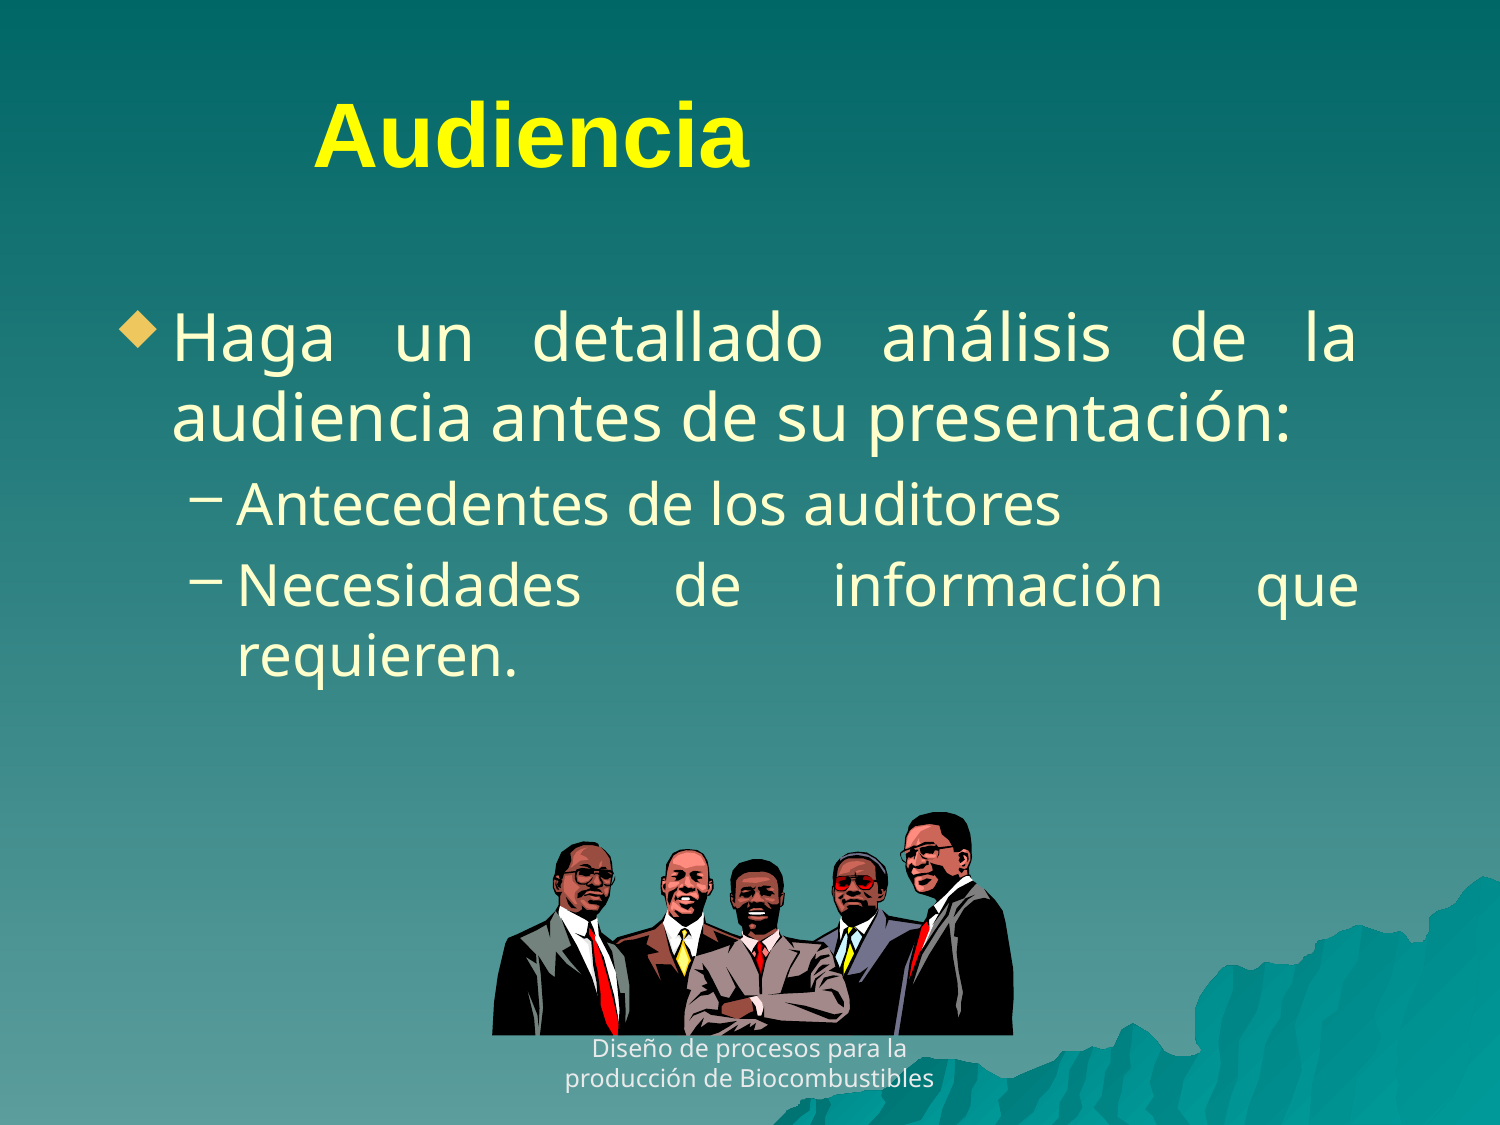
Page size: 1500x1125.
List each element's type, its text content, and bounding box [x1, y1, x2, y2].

picture [491, 808, 1018, 1040]
footer Diseño de procesos para la producción de Biocombustibles [512, 1048, 988, 1101]
title Audiencia [112, 37, 951, 226]
list Haga un detallado análisis de la audiencia antes de su presentación: Antecedentes de los auditores Necesidades de información que requieren. [99, 287, 1376, 1026]
